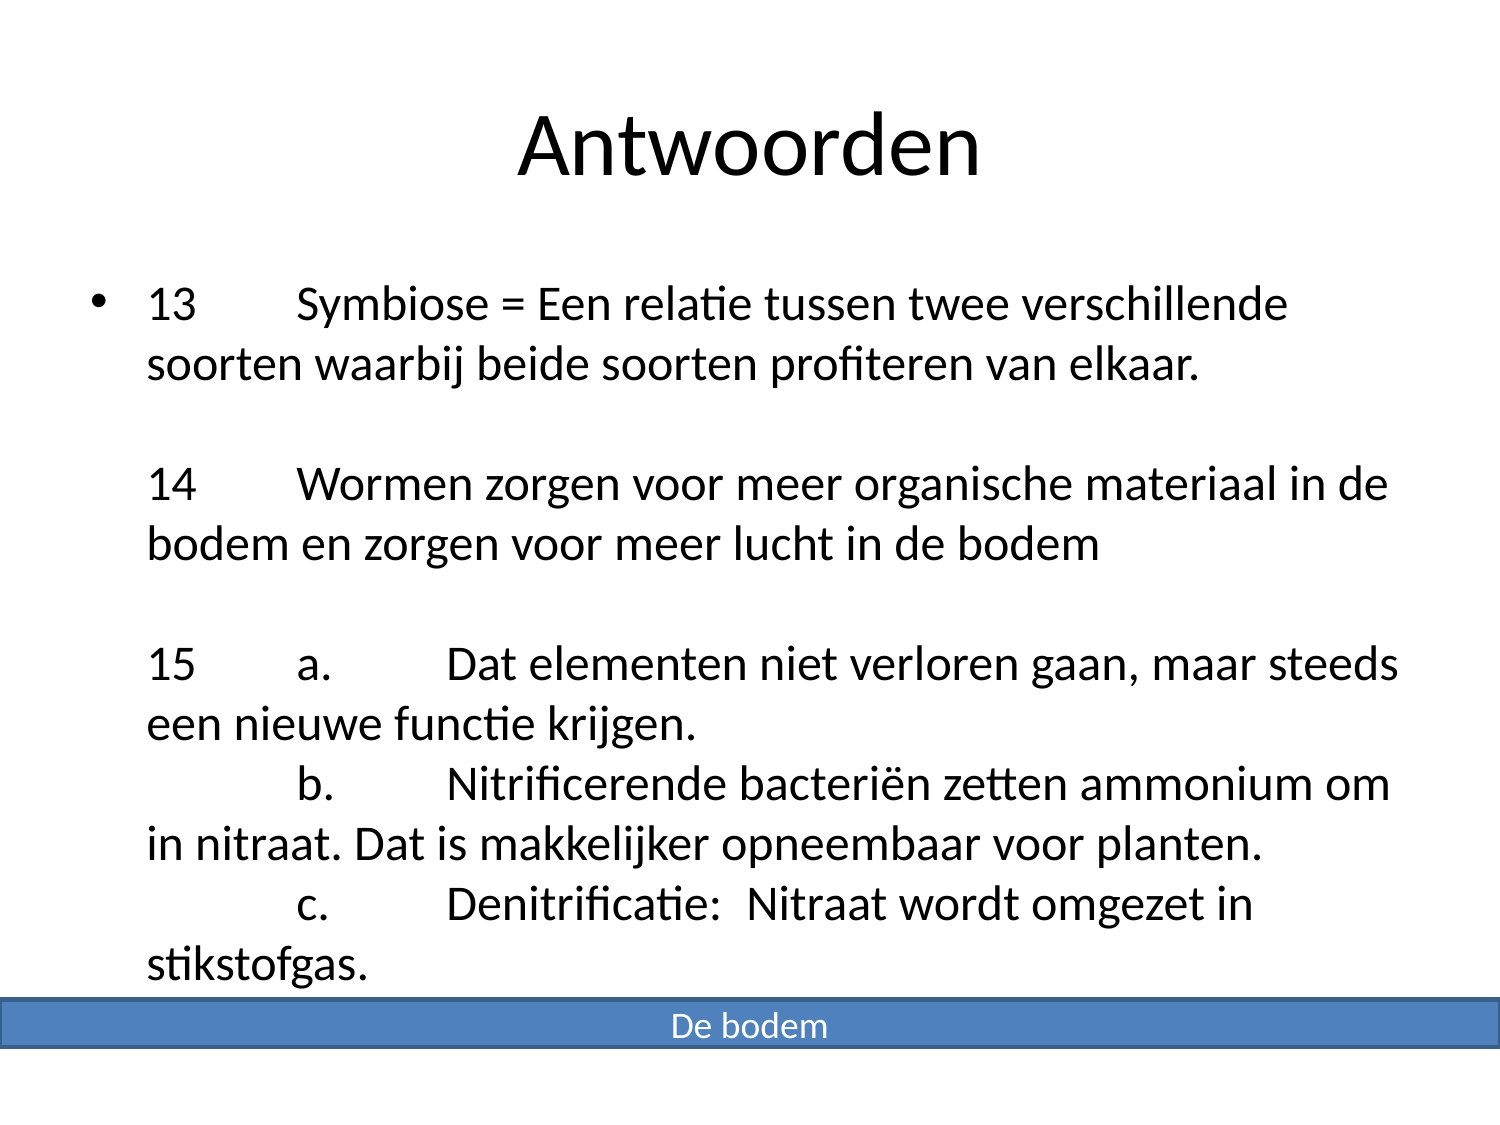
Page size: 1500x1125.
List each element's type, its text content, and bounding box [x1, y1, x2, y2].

title Antwoorden [75, 45, 1425, 233]
text_box De bodem [0, 997, 1500, 1049]
list 13 Symbiose = Een relatie tussen twee verschillende soorten waarbij beide soorten profiteren van elkaar. 14 Wormen zorgen voor meer organische materiaal in de bodem en zorgen voor meer lucht in de bodem 15 a. Dat elementen niet verloren gaan, maar steeds een nieuwe functie krijgen. b. Nitrificerende bacteriën zetten ammonium om in nitraat. Dat is makkelijker opneembaar voor planten. c. Denitrificatie: Nitraat wordt omgezet in stikstofgas. [75, 262, 1425, 997]
